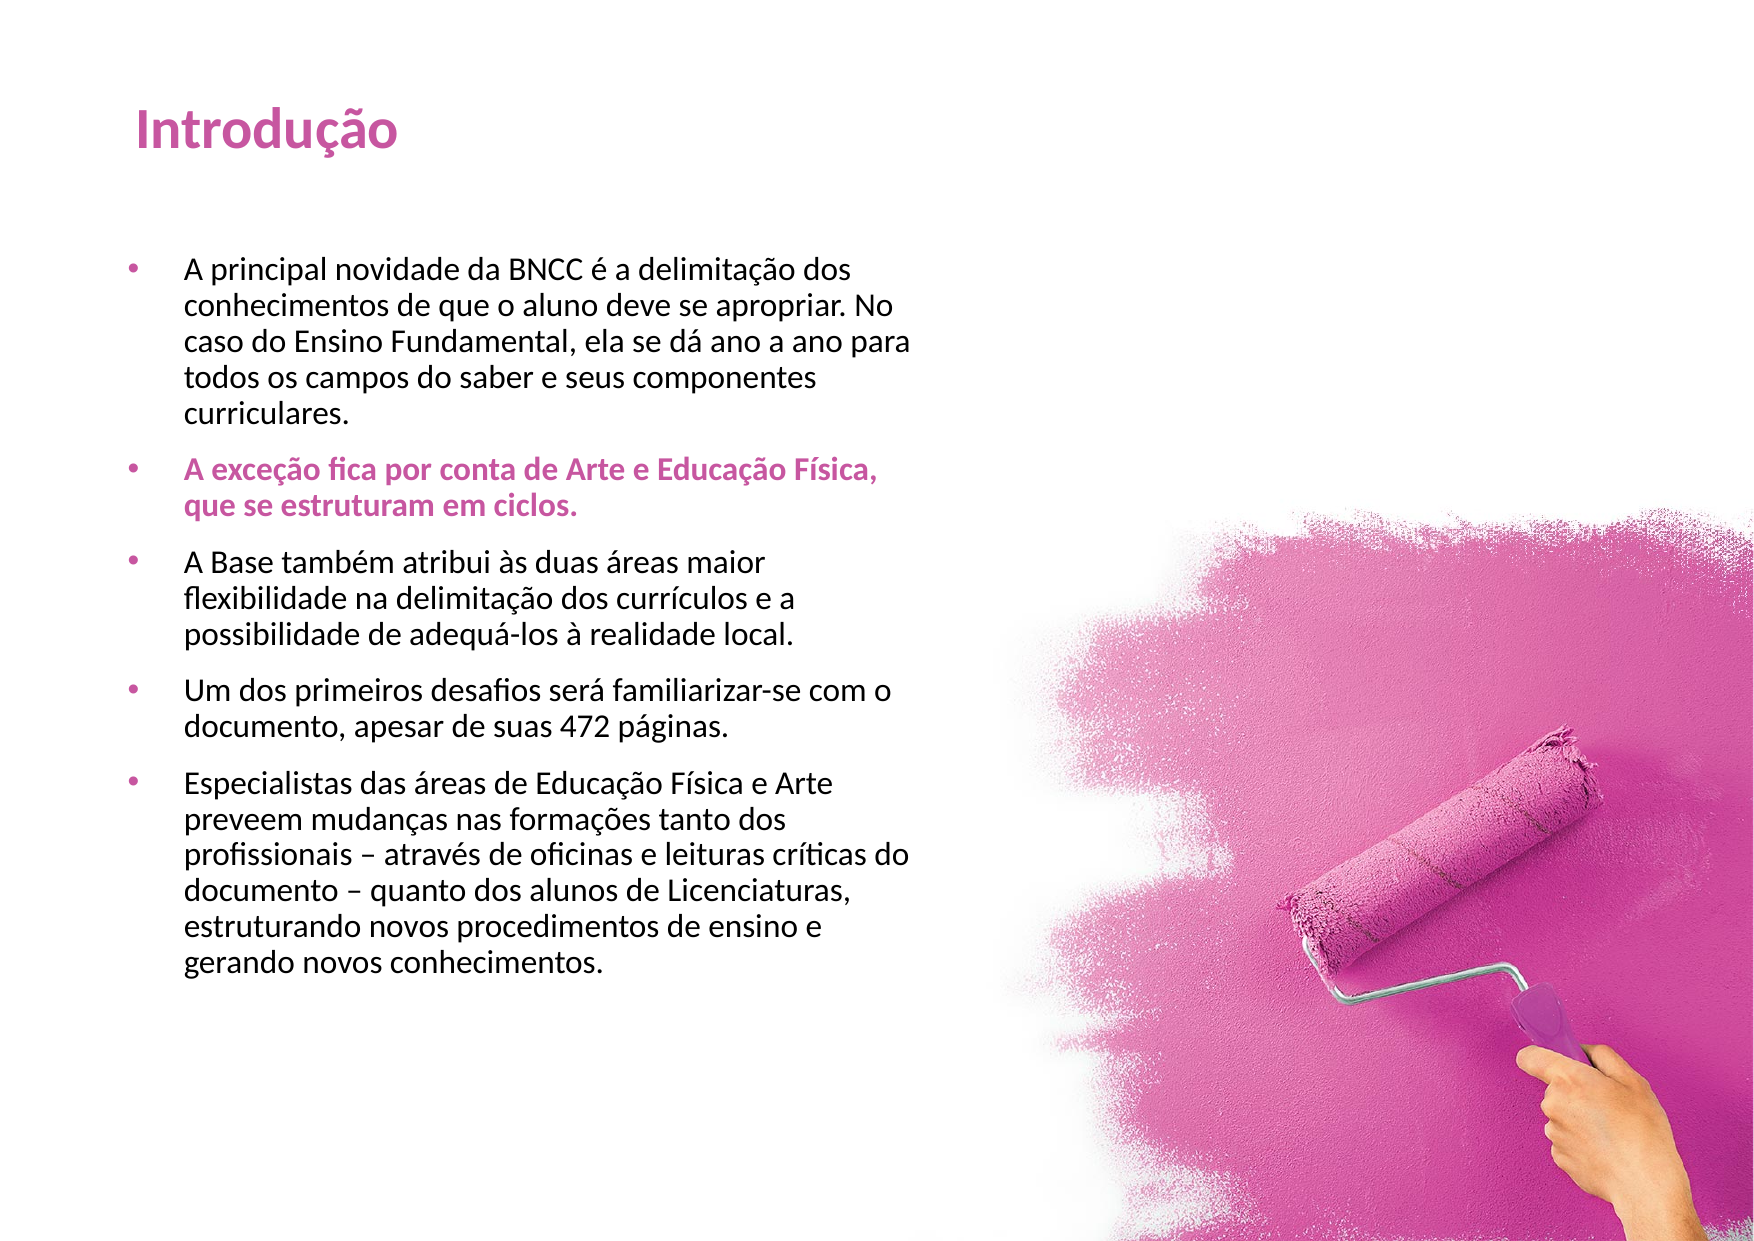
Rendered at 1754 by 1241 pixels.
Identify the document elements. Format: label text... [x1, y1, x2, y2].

text_box A principal novidade da BNCC é a delimitação dos conhecimentos de que o aluno deve se apropriar. No caso do Ensino Fundamental, ela se dá ano a ano para todos os campos do saber e seus componentes curriculares. A exceção fica por conta de Arte e Educação Física, que se estruturam em ciclos. A Base também atribui às duas áreas maior flexibilidade na delimitação dos currículos e a possibilidade de adequá-los à realidade local. Um dos primeiros desafios será familiarizar-se com o documento, apesar de suas 472 páginas. Especialistas das áreas de Educação Física e Arte preveem mudanças nas formações tanto dos profissionais – através de oficinas e leituras críticas do documento – quanto dos alunos de Licenciaturas, estruturando novos procedimentos de ensino e gerando novos conhecimentos. [112, 244, 936, 1086]
subtitle Introdução [120, 90, 1535, 215]
picture [857, 300, 1754, 1241]
